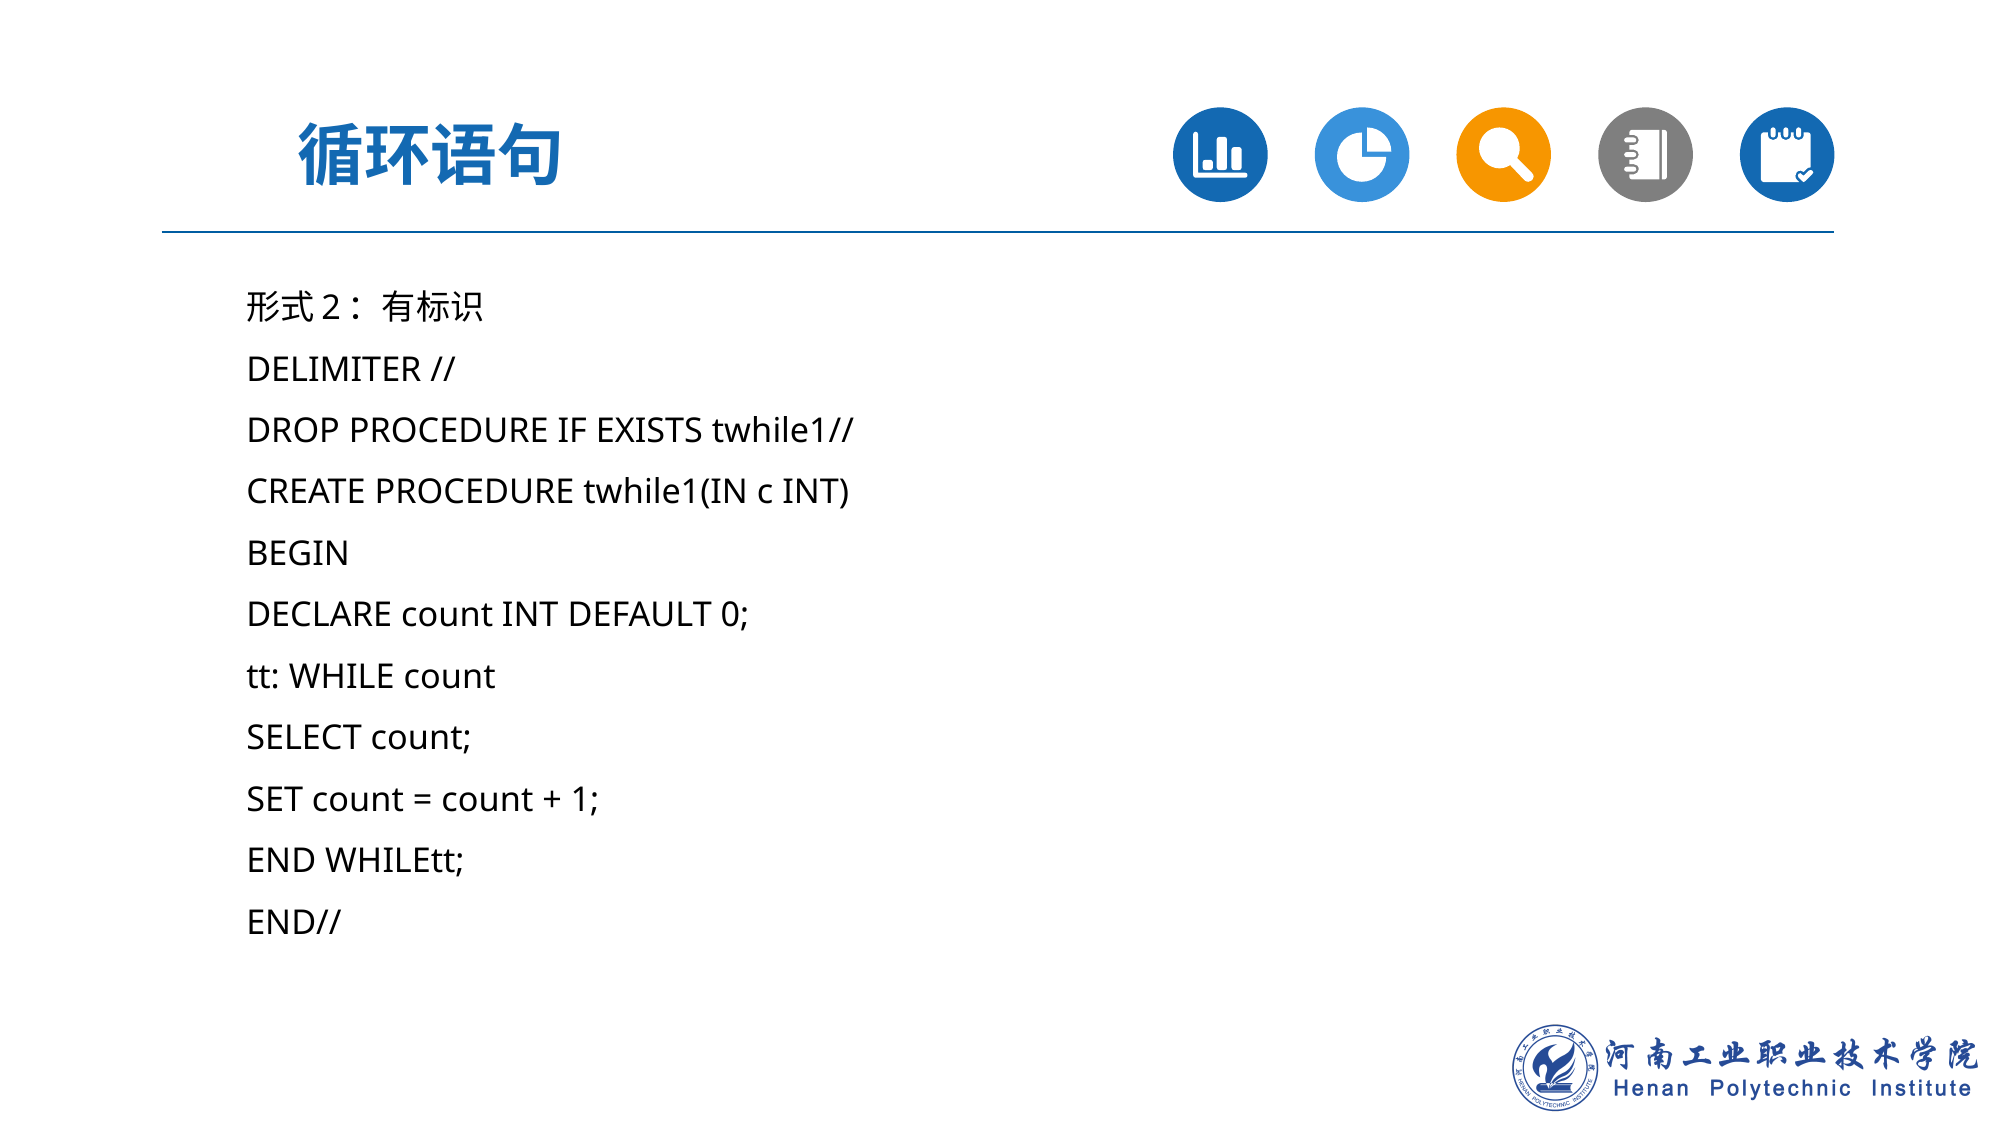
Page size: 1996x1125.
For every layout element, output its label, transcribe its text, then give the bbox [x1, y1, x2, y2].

picture [1493, 1020, 1984, 1118]
text_box 循环语句 [110, 93, 752, 203]
text_box 形式2：有标识 DELIMITER // DROP PROCEDURE IF EXISTS twhile1// CREATE PROCEDURE twhile1(IN c INT) BEGIN DECLARE count INT DEFAULT 0; tt: WHILE count SELECT count; SET count = count + 1; END WHILEtt; END// [149, 254, 1781, 948]
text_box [1314, 107, 1410, 203]
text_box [1598, 107, 1694, 203]
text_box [1172, 107, 1268, 203]
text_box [1739, 107, 1835, 203]
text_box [1456, 107, 1552, 203]
